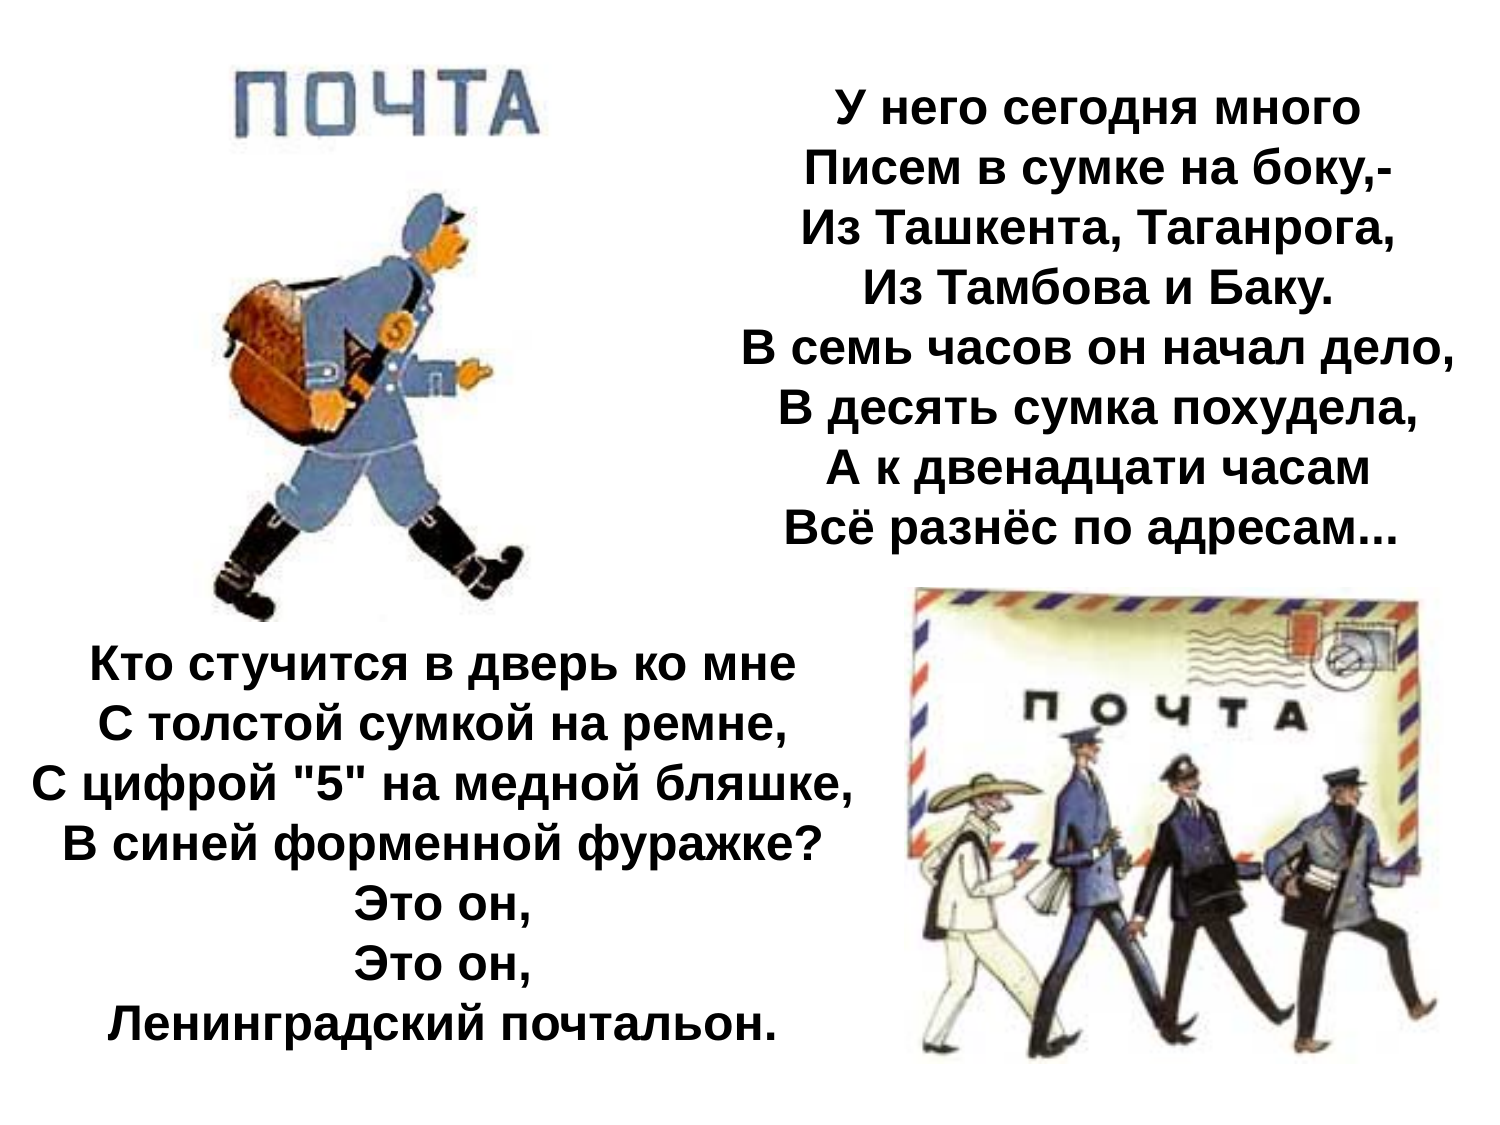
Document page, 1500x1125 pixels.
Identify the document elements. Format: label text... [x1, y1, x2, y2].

text_box У него сегодня много Писем в сумке на боку,- Из Ташкента, Таганрога, Из Тамбова и Баку. В семь часов он начал дело, В десять сумка похудела, А к двенадцати часам Всё разнёс по адресам... [738, 42, 1459, 587]
picture [159, 30, 602, 622]
text_box Кто стучится в дверь ко мне С толстой сумкой на ремне, С цифрой "5" на медной бляшке, В синей форменной фуражке? Это он, Это он, Ленинградский почтальон. [53, 597, 833, 1083]
picture [903, 579, 1445, 1064]
